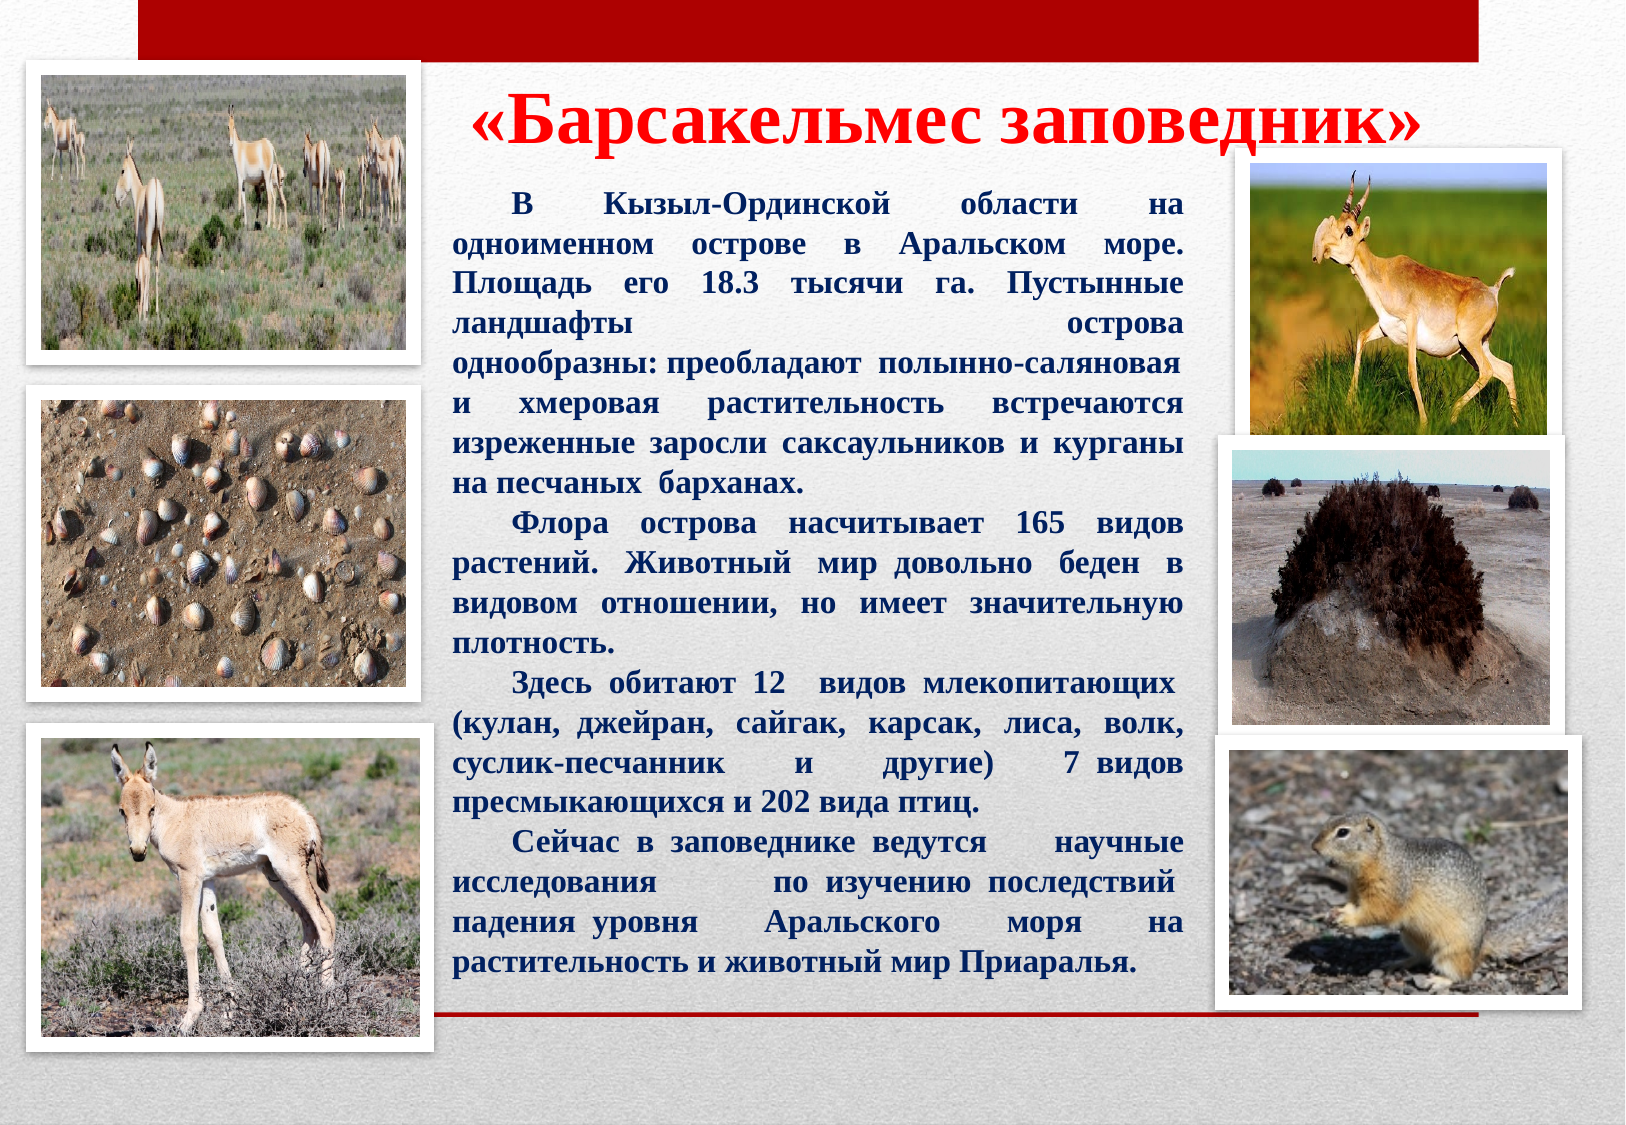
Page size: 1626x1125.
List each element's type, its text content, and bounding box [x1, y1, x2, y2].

text_box «Барсакельмес заповедник» [422, 61, 1491, 166]
picture [39, 399, 407, 689]
picture [1231, 449, 1551, 726]
picture [39, 736, 421, 1039]
picture [1228, 749, 1569, 996]
picture [39, 74, 407, 351]
text_box В Кызыл-Ординской области на одноименном острове в Аральском море. Площадь его 18.3 тысячи га. Пустынные ландшафты острова однообразны: преобладают полынно-саляновая и хмеровая растительность встречаются изреженные заросли саксаульников и курганы на песчаных барханах. Флора острова насчитывает 165 видов растений. Животный мир довольно беден в видовом отношении, но имеет значительную плотность. Здесь обитают 12 видов млекопитающих (кулан, джейран, сайгак, карсак, лиса, волк, суслик-песчанник и другие) 7 видов пресмыкающихся и 202 вида птиц. Сейчас в заповеднике ведутся научные исследования по изучению последствий падения уровня Аральского моря на растительность и животный мир Приаралья. [437, 173, 1200, 987]
picture [1248, 161, 1548, 439]
